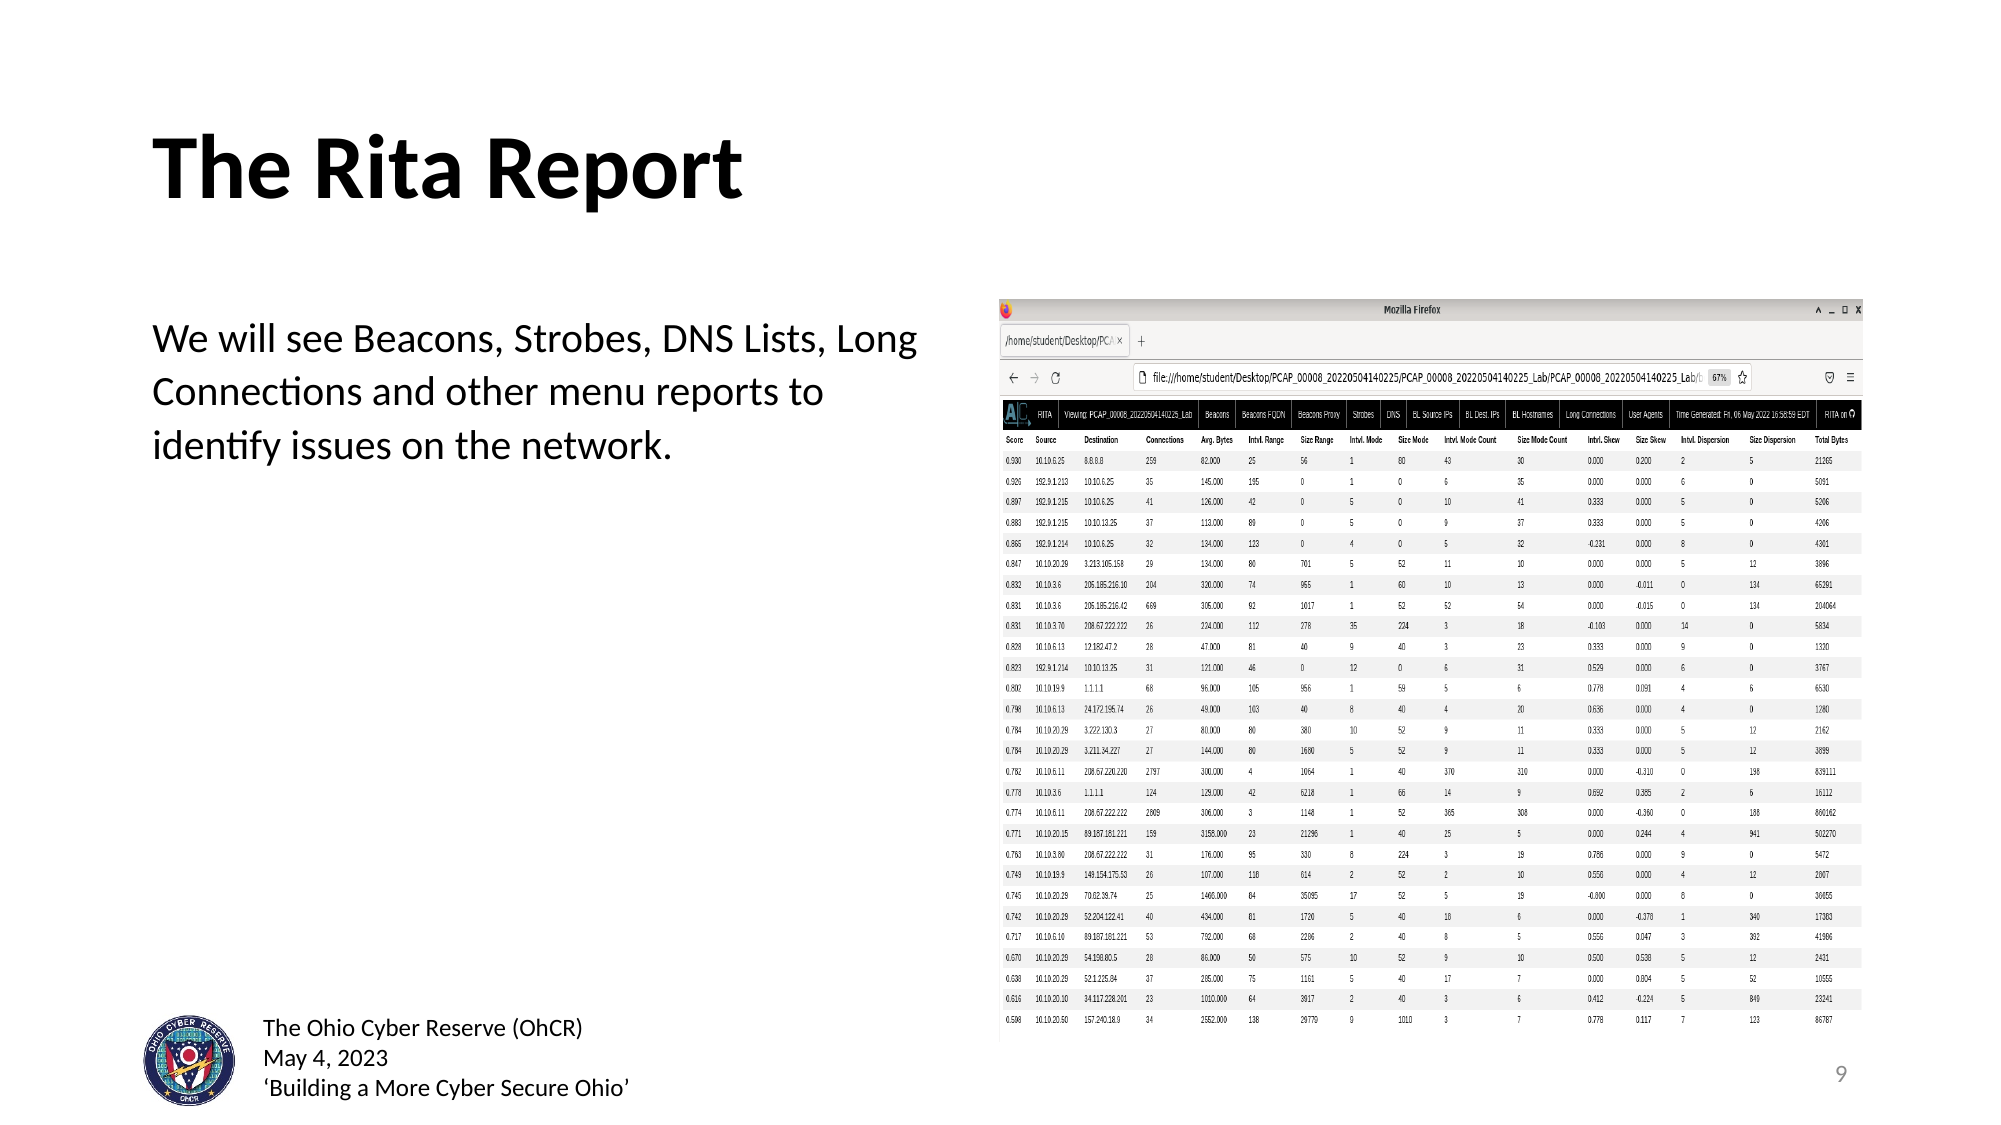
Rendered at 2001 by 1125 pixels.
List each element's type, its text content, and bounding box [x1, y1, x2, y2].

slide_number 9 [1412, 1042, 1863, 1103]
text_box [999, 299, 1863, 1042]
title The Rita Report [137, 59, 1863, 278]
picture [140, 1013, 238, 1108]
text_box The Ohio Cyber Reserve (OhCR) May 4, 2023 ‘Building a More Cyber Secure Ohio’ [248, 1004, 648, 1109]
list We will see Beacons, Strobes, DNS Lists, Long Connections and other menu reports to identify issues on the network. [137, 299, 969, 1014]
